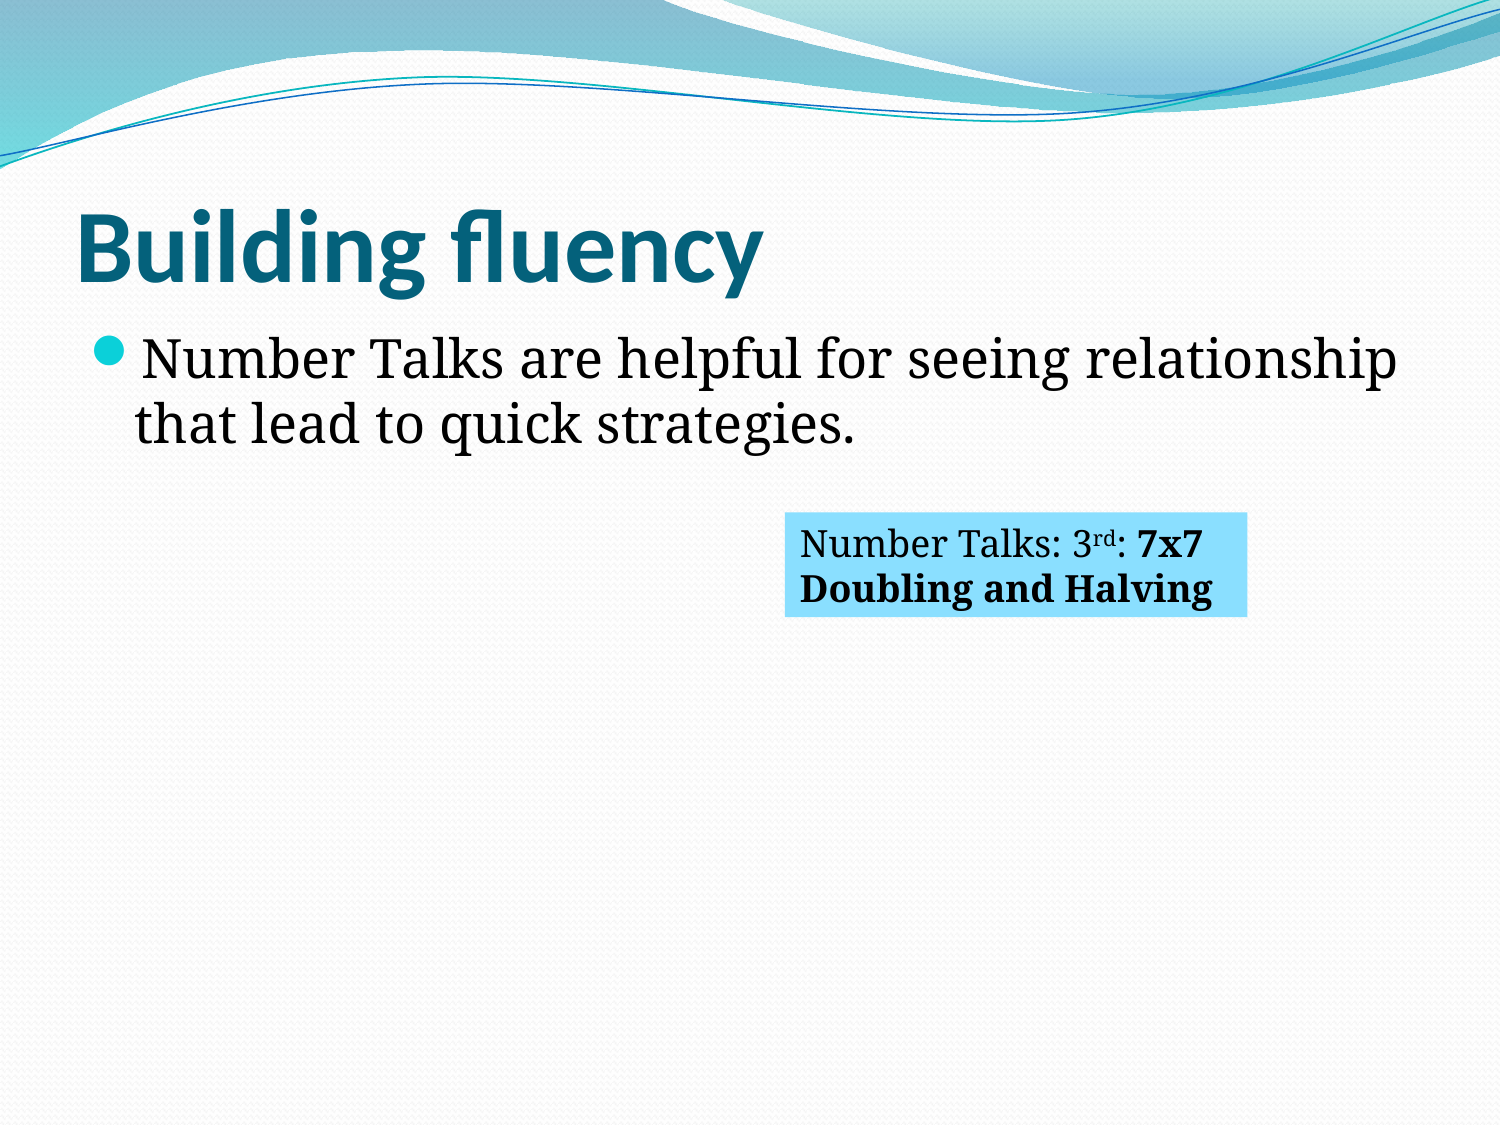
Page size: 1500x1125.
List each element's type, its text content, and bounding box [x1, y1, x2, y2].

list Number Talks are helpful for seeing relationship that lead to quick strategies. [75, 317, 1425, 1038]
text_box Number Talks: 3rd: 7x7 Doubling and Halving [784, 512, 1248, 618]
title Building fluency [75, 115, 1425, 303]
